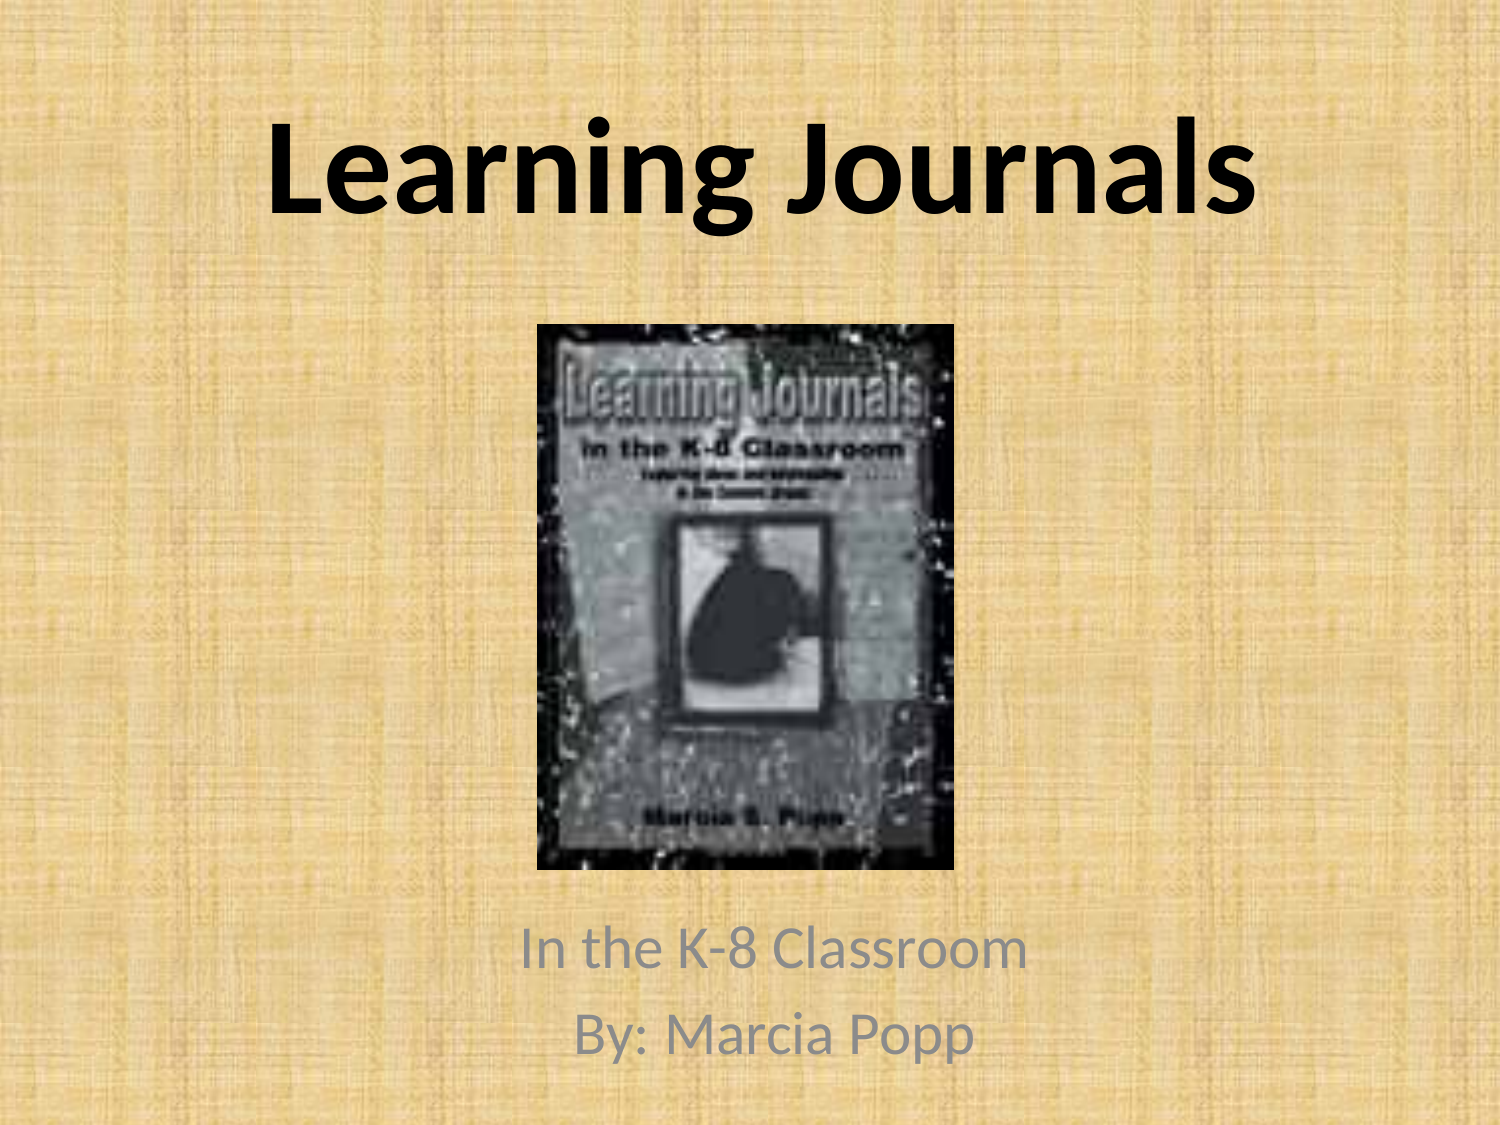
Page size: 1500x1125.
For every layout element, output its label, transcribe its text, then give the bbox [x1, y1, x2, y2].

title Learning Journals [125, 37, 1400, 279]
subtitle In the K-8 Classroom By: Marcia Popp [249, 900, 1300, 1075]
picture [0, 0, 1500, 1125]
